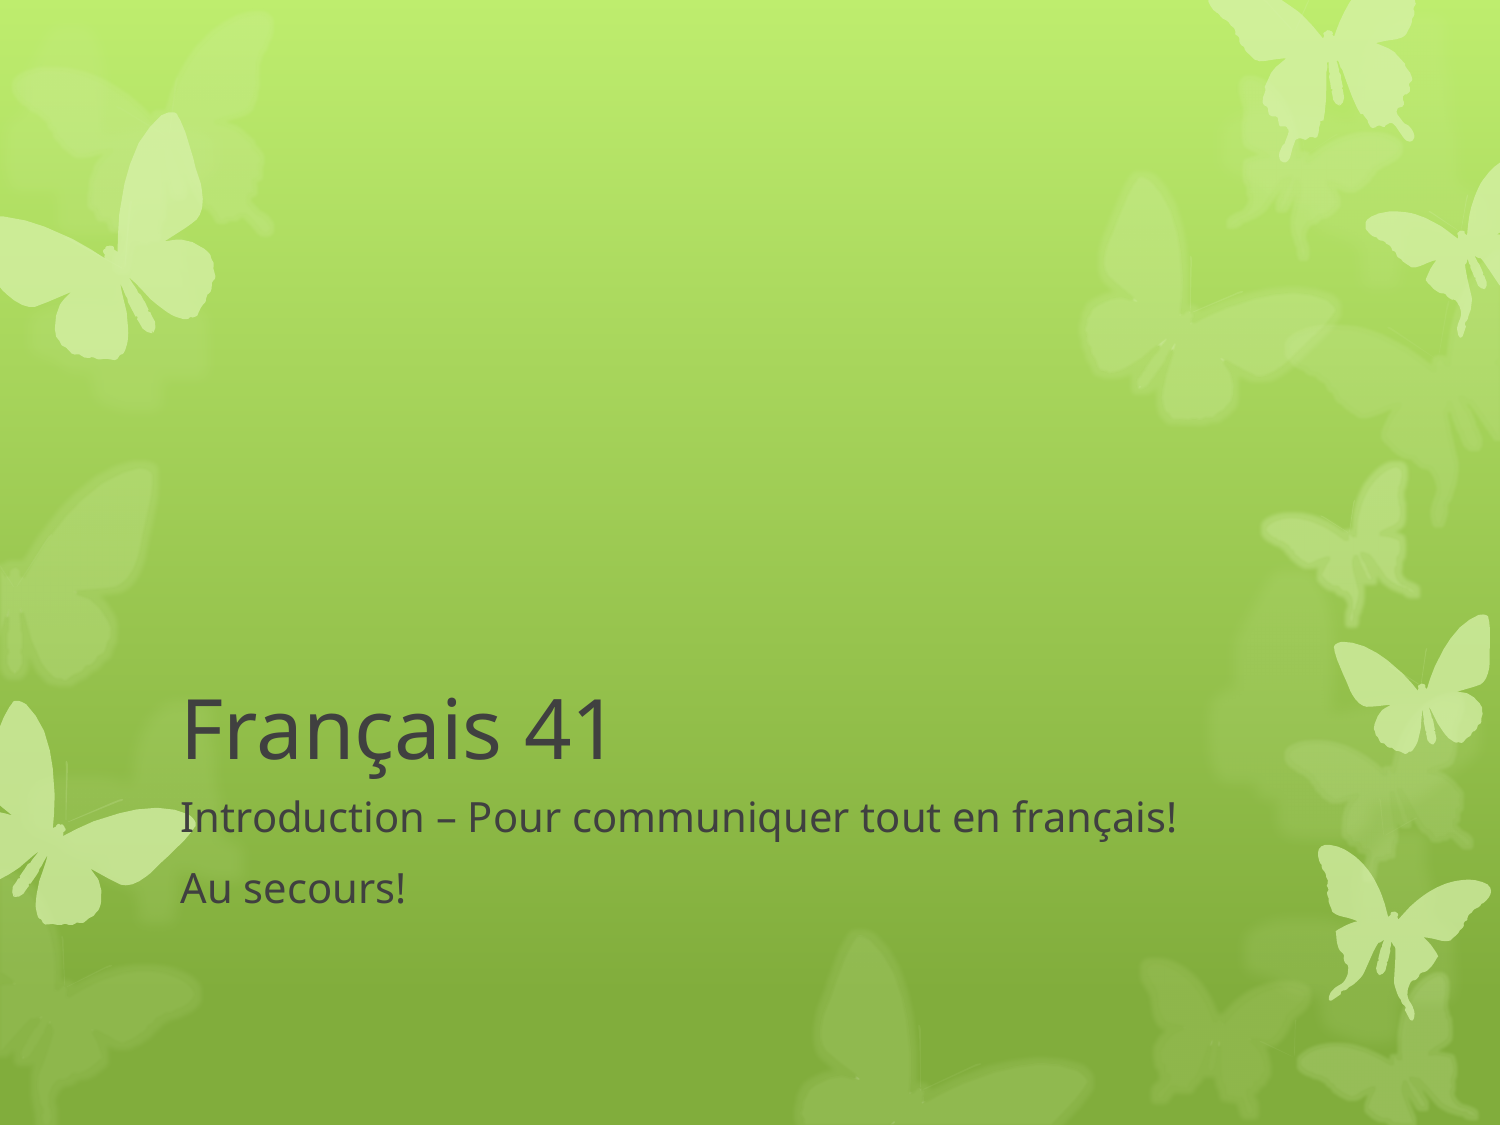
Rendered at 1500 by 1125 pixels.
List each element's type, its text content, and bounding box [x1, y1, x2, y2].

subtitle Introduction – Pour communiquer tout en français! Au secours! [165, 783, 1363, 925]
title Français 41 [165, 542, 1334, 783]
